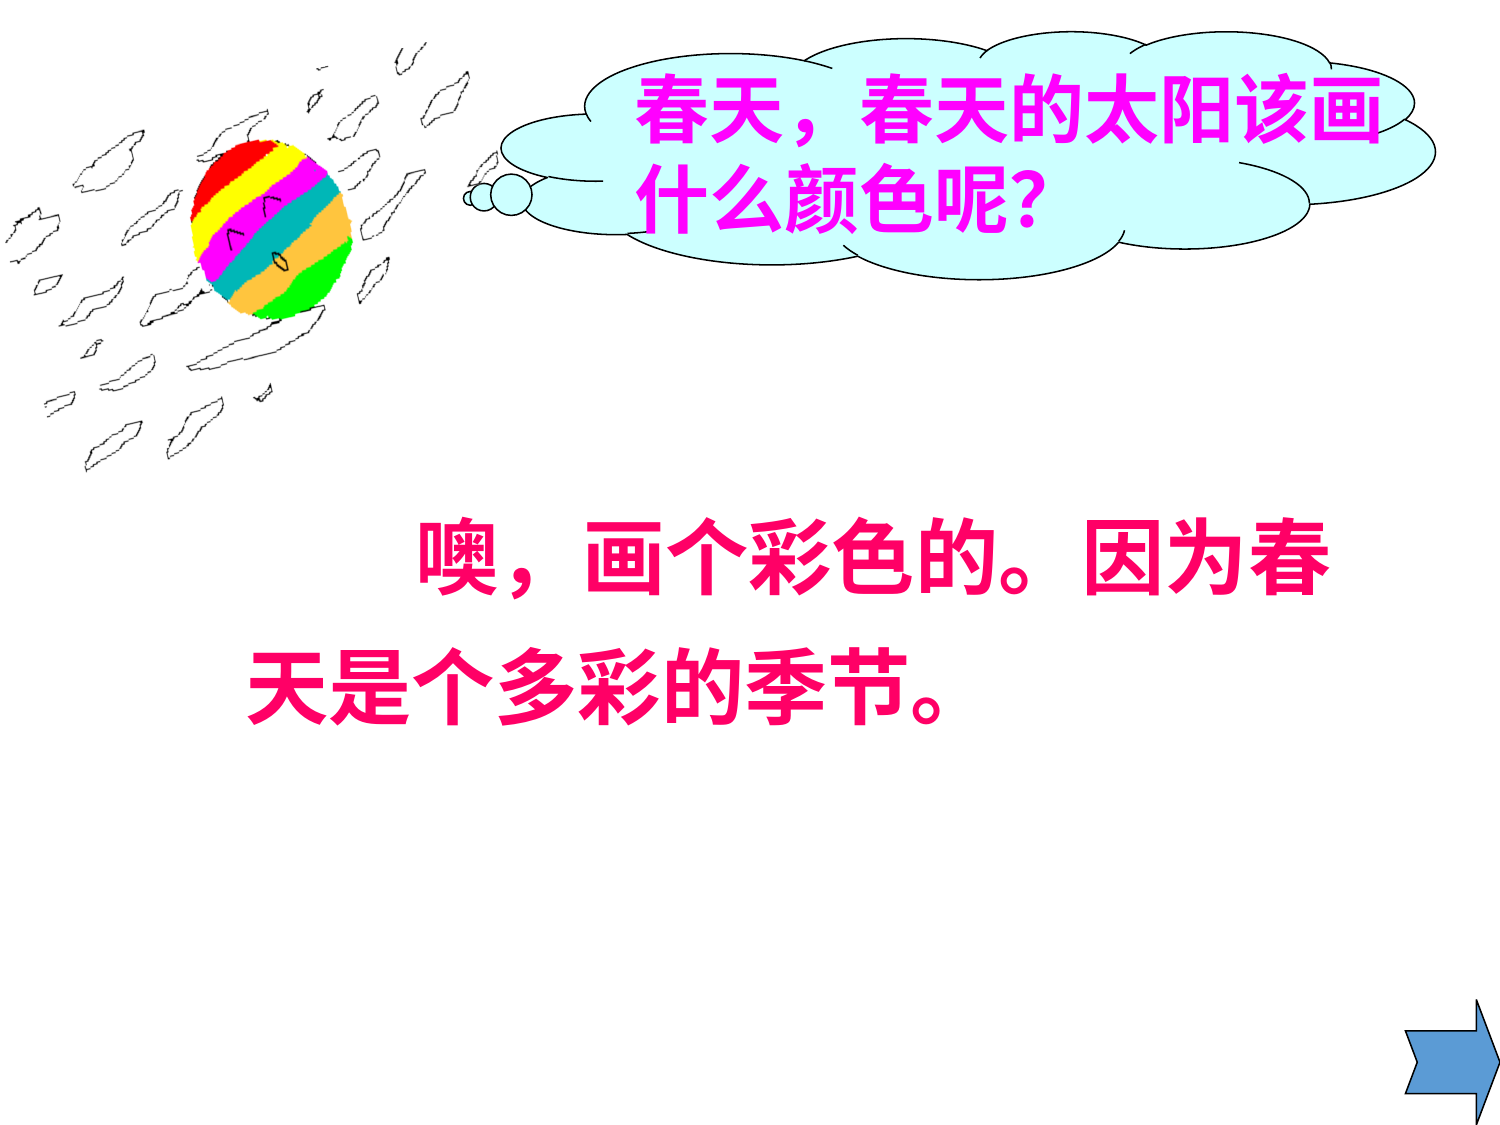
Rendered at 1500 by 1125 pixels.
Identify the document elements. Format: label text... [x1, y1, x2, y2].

text_box 噢，画个彩色的。因为春天是个多彩的季节。 [230, 467, 1393, 743]
text_box [1405, 999, 1500, 1125]
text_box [501, 30, 1436, 279]
picture [0, 33, 553, 499]
